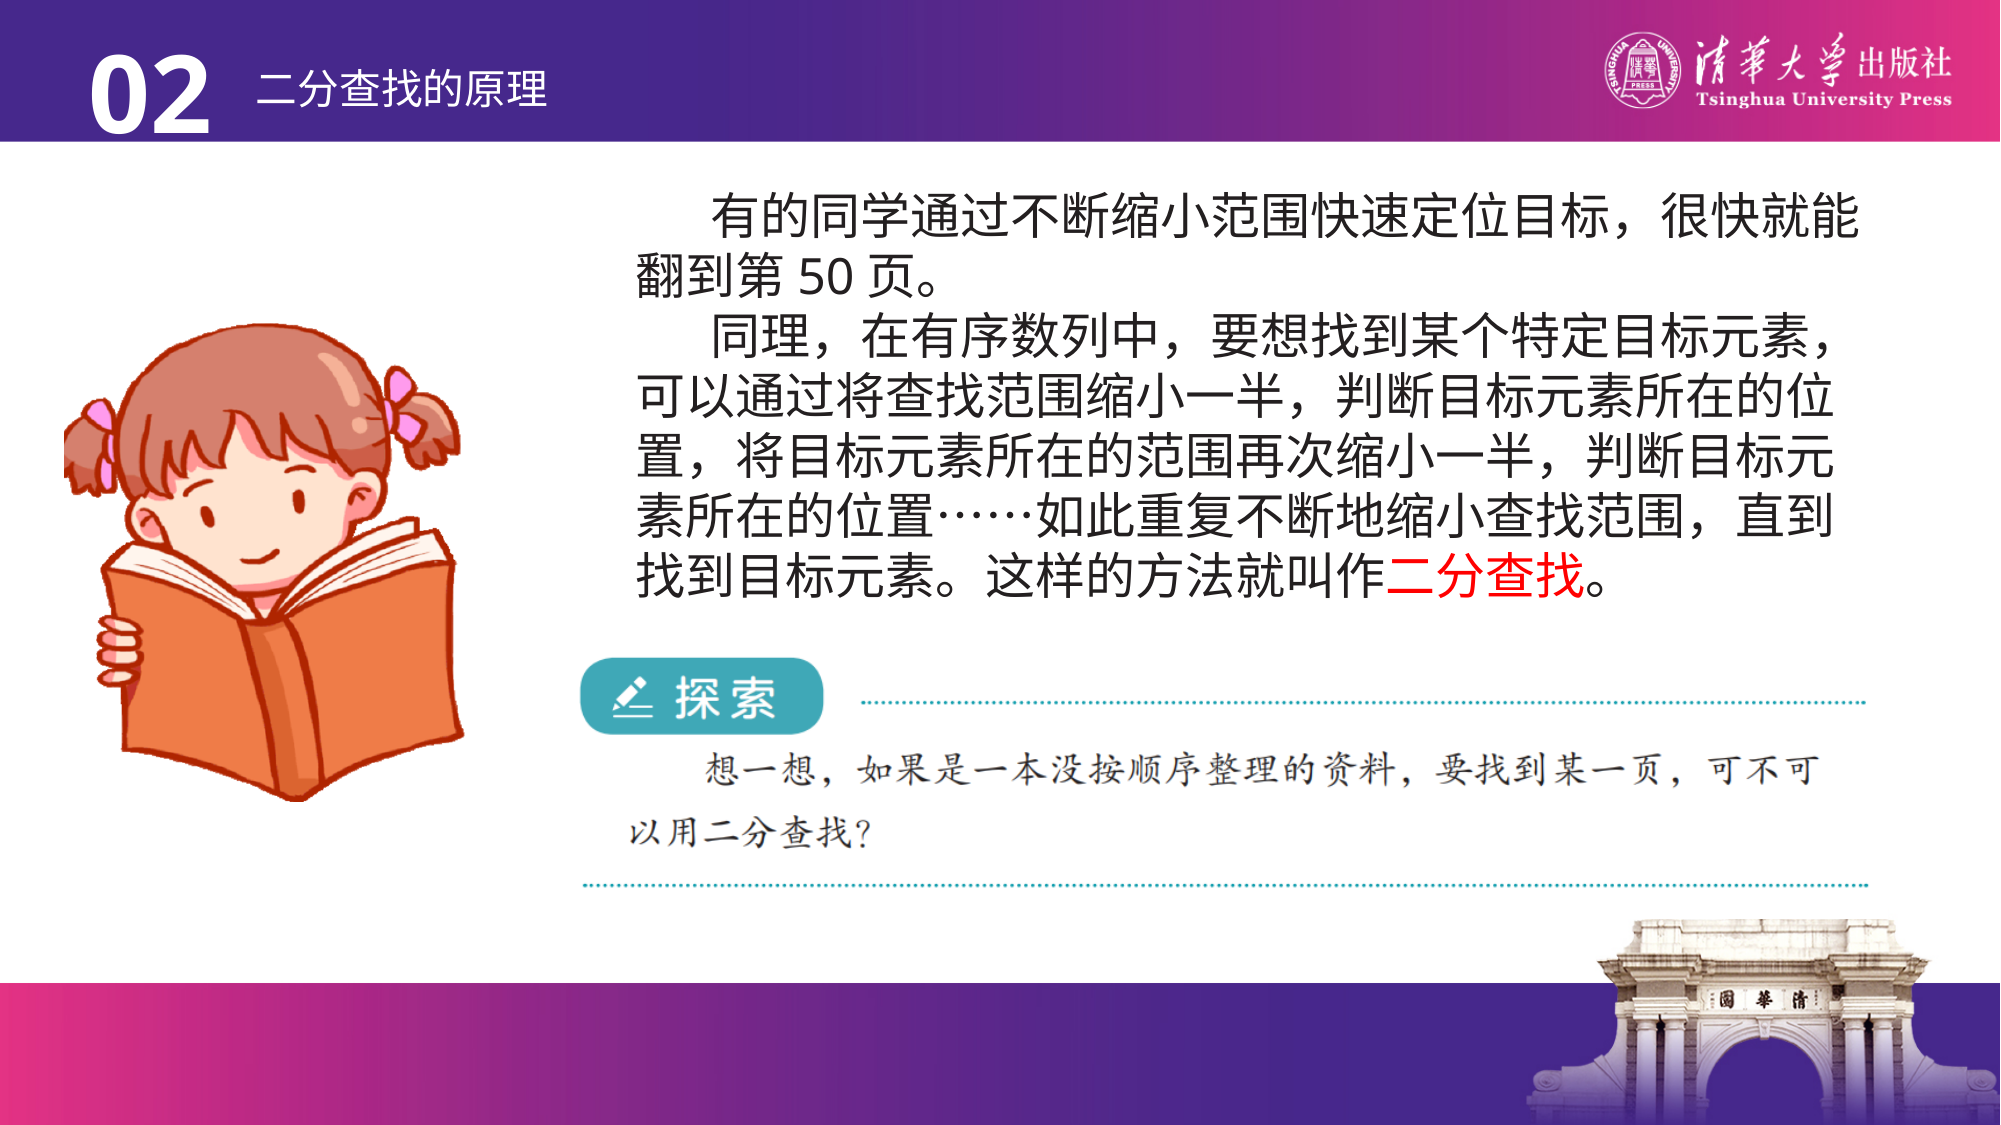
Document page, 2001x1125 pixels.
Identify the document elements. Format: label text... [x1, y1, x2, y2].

text_box 有的同学通过不断缩小范围快速定位目标，很快就能翻到第50页。 同理，在有序数列中，要想找到某个特定目标元素，可以通过将查找范围缩小一半，判断目标元素所在的位置，将目标元素所在的范围再次缩小一半，判断目标元素所在的位置……如此重复不断地缩小查找范围，直到找到目标元素。这样的方法就叫作二分查找。 [620, 177, 1888, 638]
picture [0, 0, 2000, 1125]
text_box 02 [80, 16, 222, 164]
title 二分查找的原理 [241, 46, 1821, 136]
